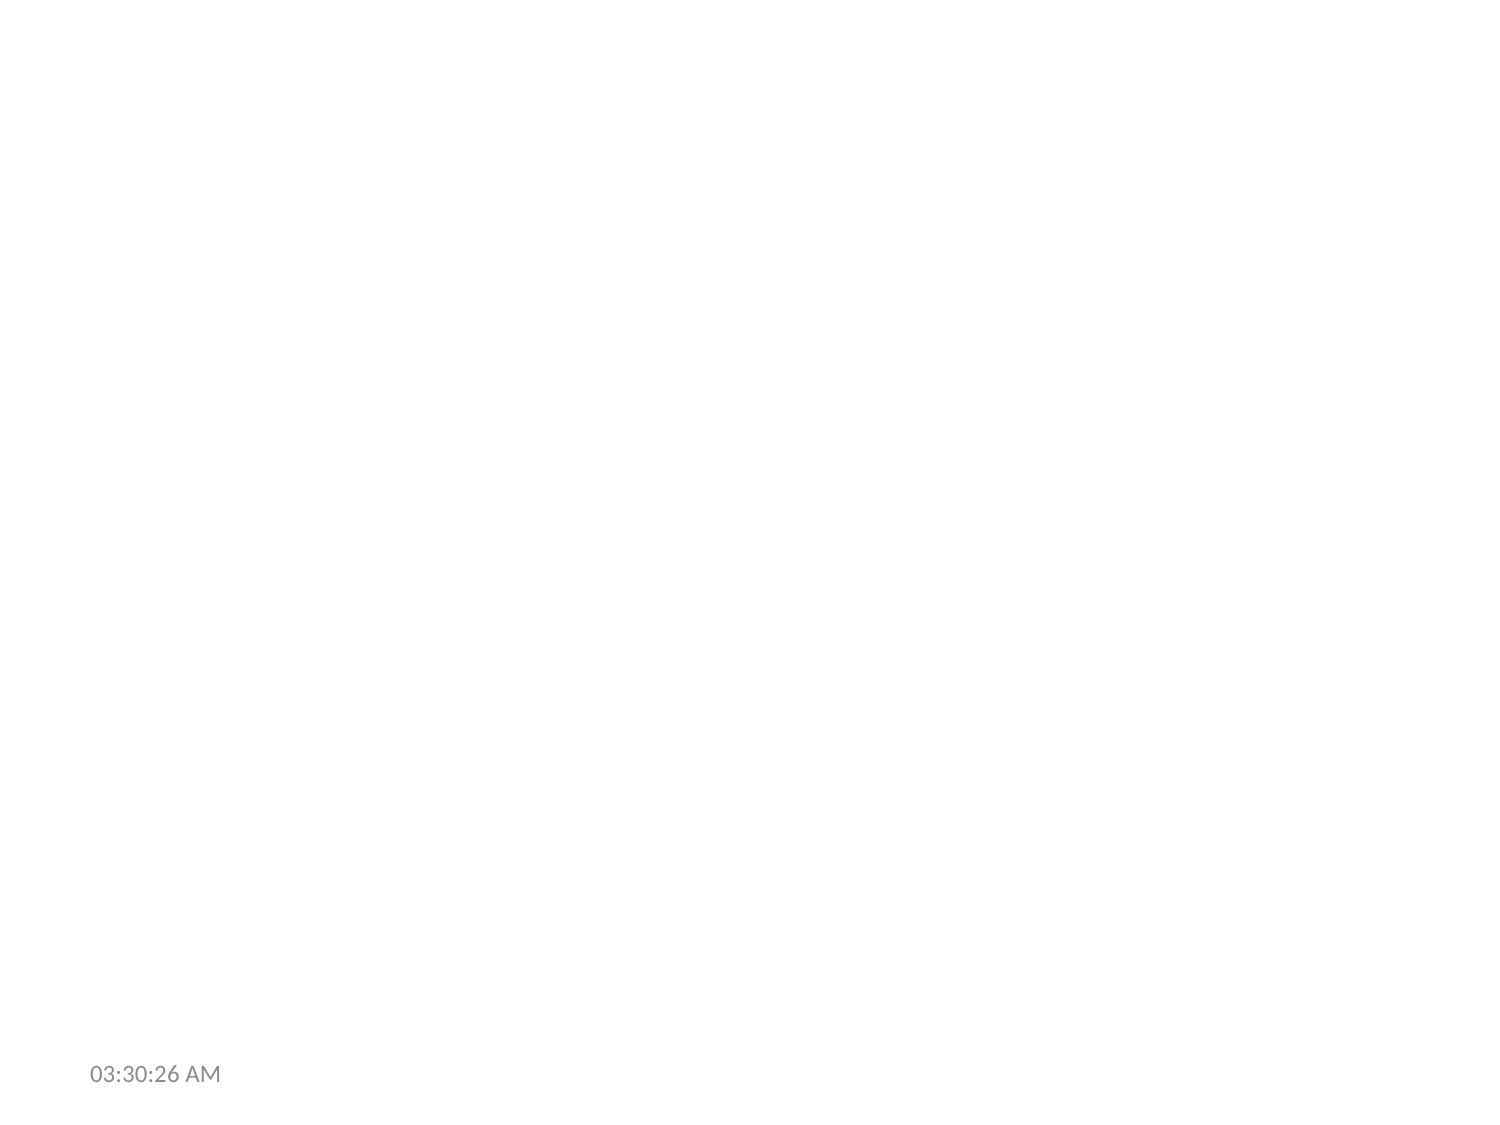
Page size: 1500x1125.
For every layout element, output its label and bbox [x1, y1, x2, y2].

slide_number [75, 1042, 425, 1103]
